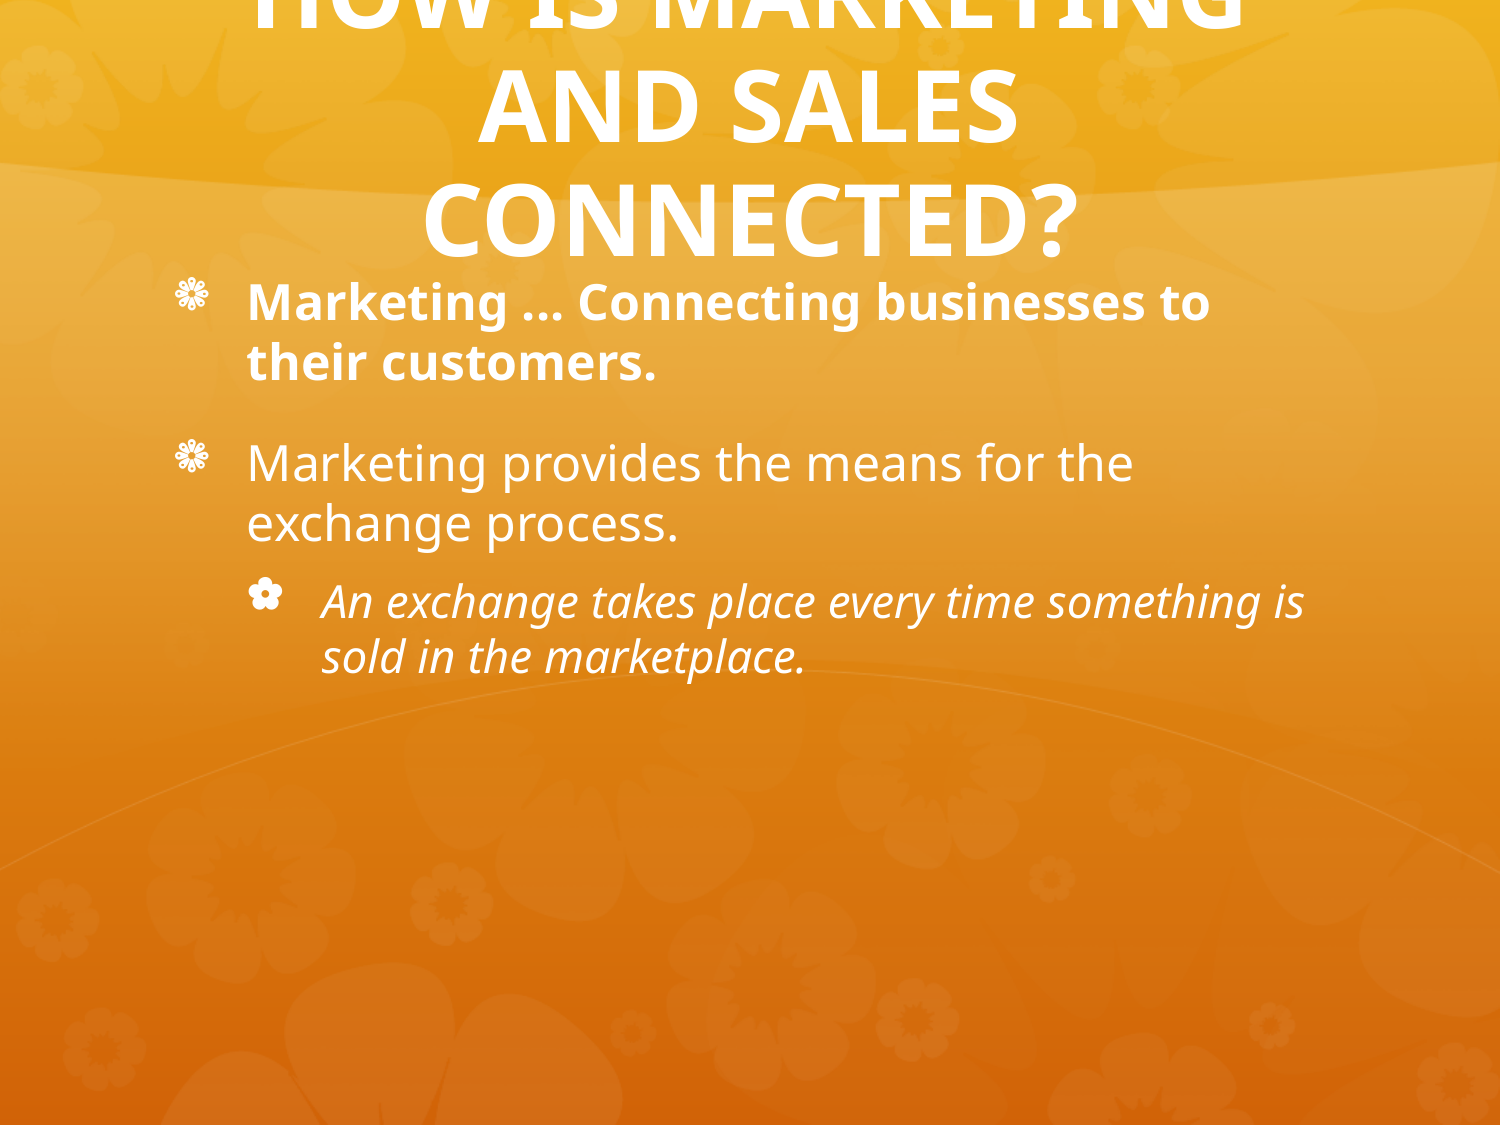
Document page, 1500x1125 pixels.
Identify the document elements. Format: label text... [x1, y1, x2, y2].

list Marketing ... Connecting businesses to their customers. Marketing provides the means for the exchange process. An exchange takes place every time something is sold in the marketplace. [156, 262, 1344, 967]
title HOW IS MARKETING AND SALES CONNECTED? [127, 14, 1372, 203]
picture [0, 0, 1500, 1125]
